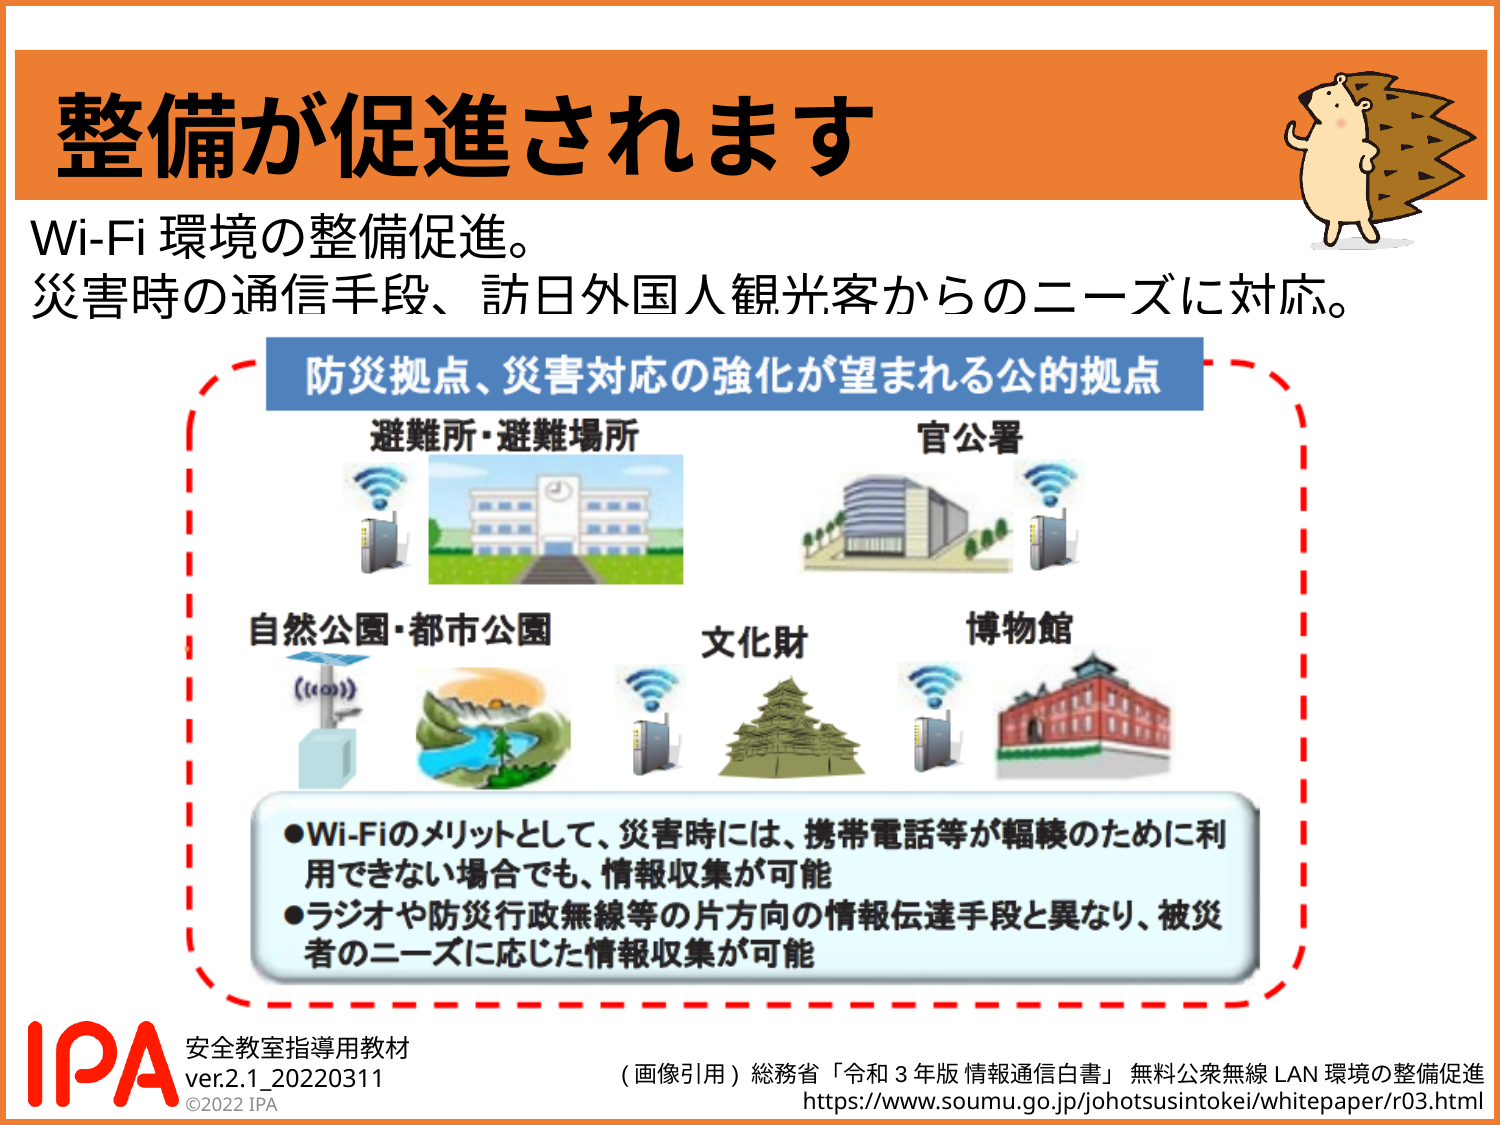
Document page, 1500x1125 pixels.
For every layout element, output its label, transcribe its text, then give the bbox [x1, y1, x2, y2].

text_box Wi-Fi環境の整備促進。 災害時の通信手段、訪日外国人観光客からのニーズに対応。 [15, 197, 1500, 333]
picture [1284, 71, 1477, 197]
text_box (画像引用) 総務省「令和3年版 情報通信白書」 無料公衆無線LAN環境の整備促進 https://www.soumu.go.jp/johotsusintokei/whitepaper/r03.html [82, 1052, 1500, 1122]
title 整備が促進されます [39, 76, 1345, 197]
picture [28, 1021, 179, 1107]
picture [181, 314, 1318, 1012]
